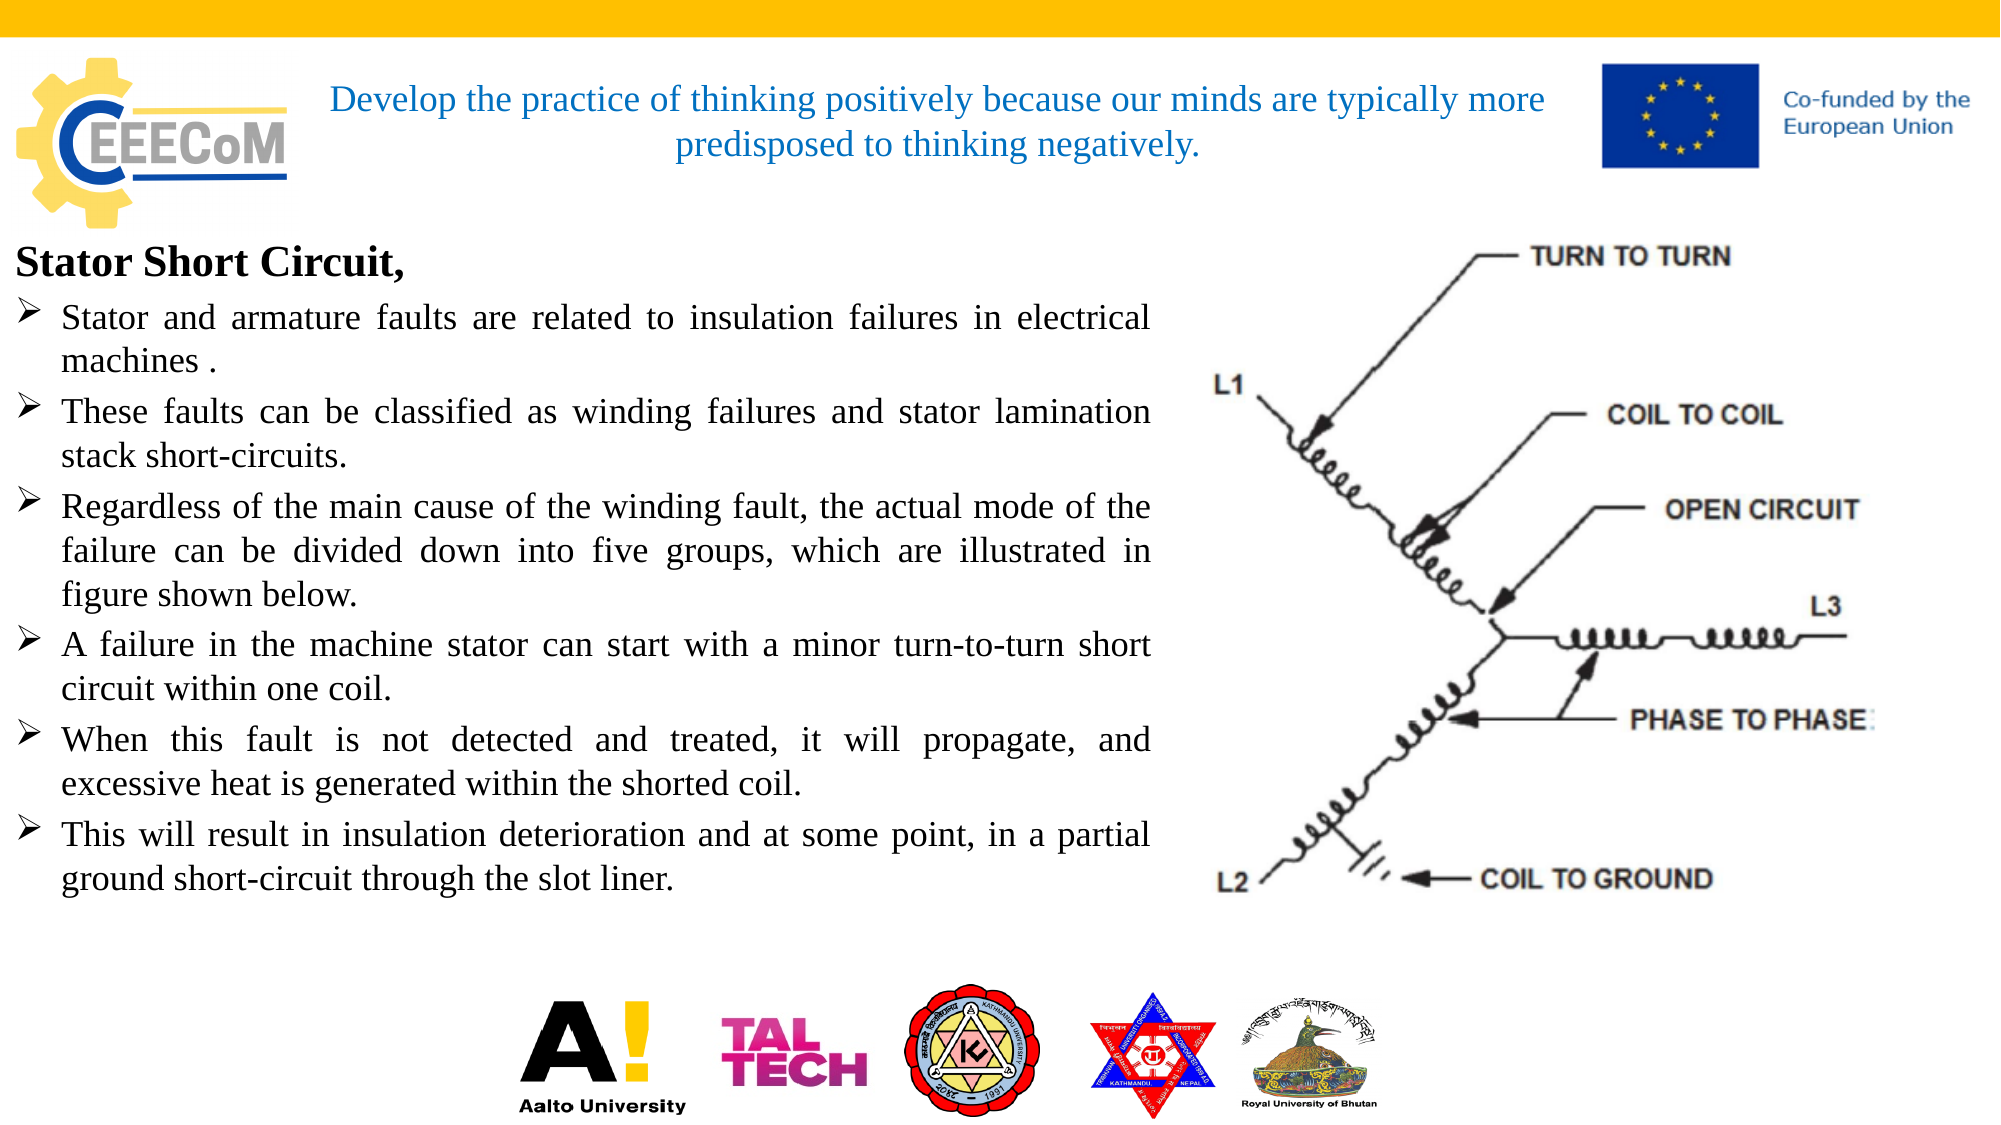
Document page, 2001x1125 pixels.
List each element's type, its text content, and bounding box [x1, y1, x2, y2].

list Stator Short Circuit, Stator and armature faults are related to insulation failures in electrical machines . These faults can be classified as winding failures and stator lamination stack short-circuits. Regardless of the main cause of the winding fault, the actual mode of the failure can be divided down into five groups, which are illustrated in figure shown below. A failure in the machine stator can start with a minor turn-to-turn short circuit within one coil. When this fault is not detected and treated, it will propagate, and excessive heat is generated within the shorted coil. This will result in insulation deterioration and at some point, in a partial ground short-circuit through the slot liner. [0, 224, 1163, 906]
picture [512, 984, 1382, 1125]
picture [1168, 218, 1994, 916]
picture [11, 50, 299, 224]
title Develop the practice of thinking positively because our minds are typically more predisposed to thinking negatively. [312, 37, 1565, 201]
text_box [537, 849, 568, 911]
picture [1595, 46, 2000, 181]
